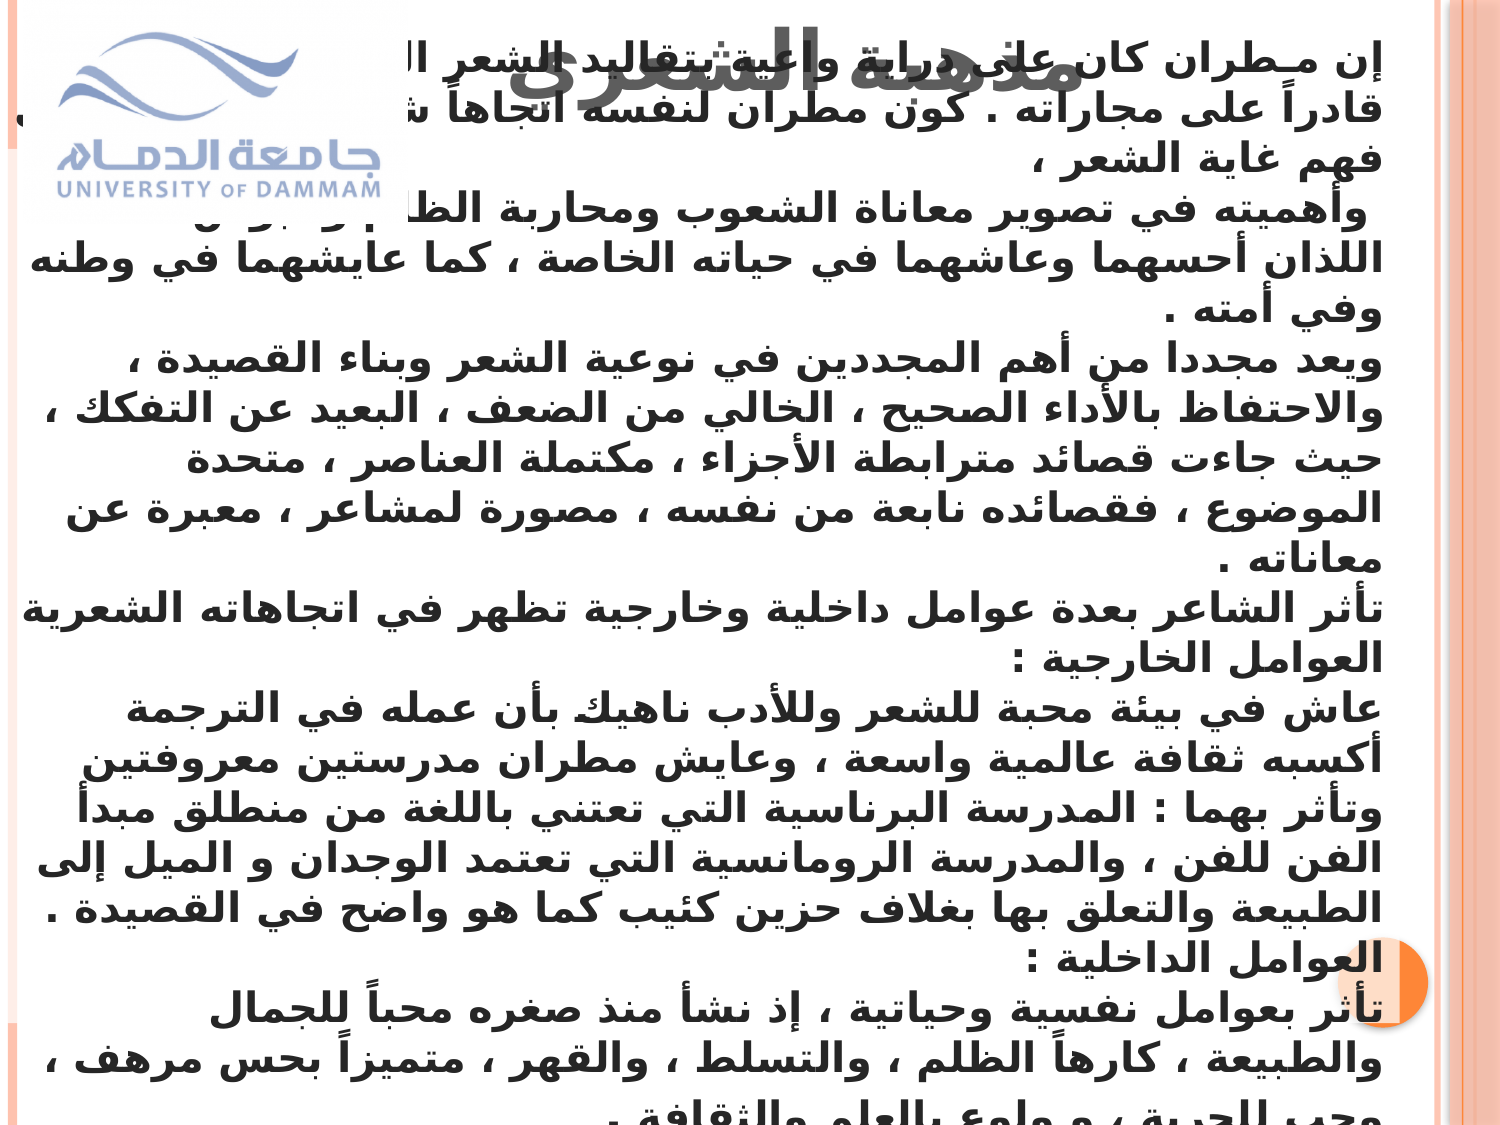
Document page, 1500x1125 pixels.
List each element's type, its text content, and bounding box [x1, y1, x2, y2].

text_box إن مـطران كان على دراية واعية بتقاليد الشعر العربي الموروثة ، قادراً على مجاراته . كون مطران لنفسه اتجاهاً شعرياً أو فلسفه في فهم غاية الشعر ، وأهميته في تصوير معاناة الشعوب ومحاربة الظلم والبؤس اللذان أحسهما وعاشهما في حياته الخاصة ، كما عايشهما في وطنه وفي أمته . ويعد مجددا من أهم المجددين في نوعية الشعر وبناء القصيدة ، والاحتفاظ بالأداء الصحيح ، الخالي من الضعف ، البعيد عن التفكك ، حيث جاءت قصائد مترابطة الأجزاء ، مكتملة العناصر ، متحدة الموضوع ، فقصائده نابعة من نفسه ، مصورة لمشاعر ، معبرة عن معاناته . تأثر الشاعر بعدة عوامل داخلية وخارجية تظهر في اتجاهاته الشعرية العوامل الخارجية : عاش في بيئة محبة للشعر وللأدب ناهيك بأن عمله في الترجمة أكسبه ثقافة عالمية واسعة ، وعايش مطران مدرستين معروفتين وتأثر بهما : المدرسة البرناسية التي تعتني باللغة من منطلق مبدأ الفن للفن ، والمدرسة الرومانسية التي تعتمد الوجدان و الميل إلى الطبيعة والتعلق بها بغلاف حزين كئيب كما هو واضح في القصيدة . العوامل الداخلية : تأثر بعوامل نفسية وحياتية ، إذ نشأ منذ صغره محباً للجمال والطبيعة ، كارهاً الظلم ، والتسلط ، والقهر ، متميزاً بحس مرهف ، وحب للحرية ، و ولوع بالعلم والثقافة . [0, 147, 1402, 1025]
text_box مذهبة الشعري [411, 0, 1294, 115]
picture [23, 0, 408, 225]
